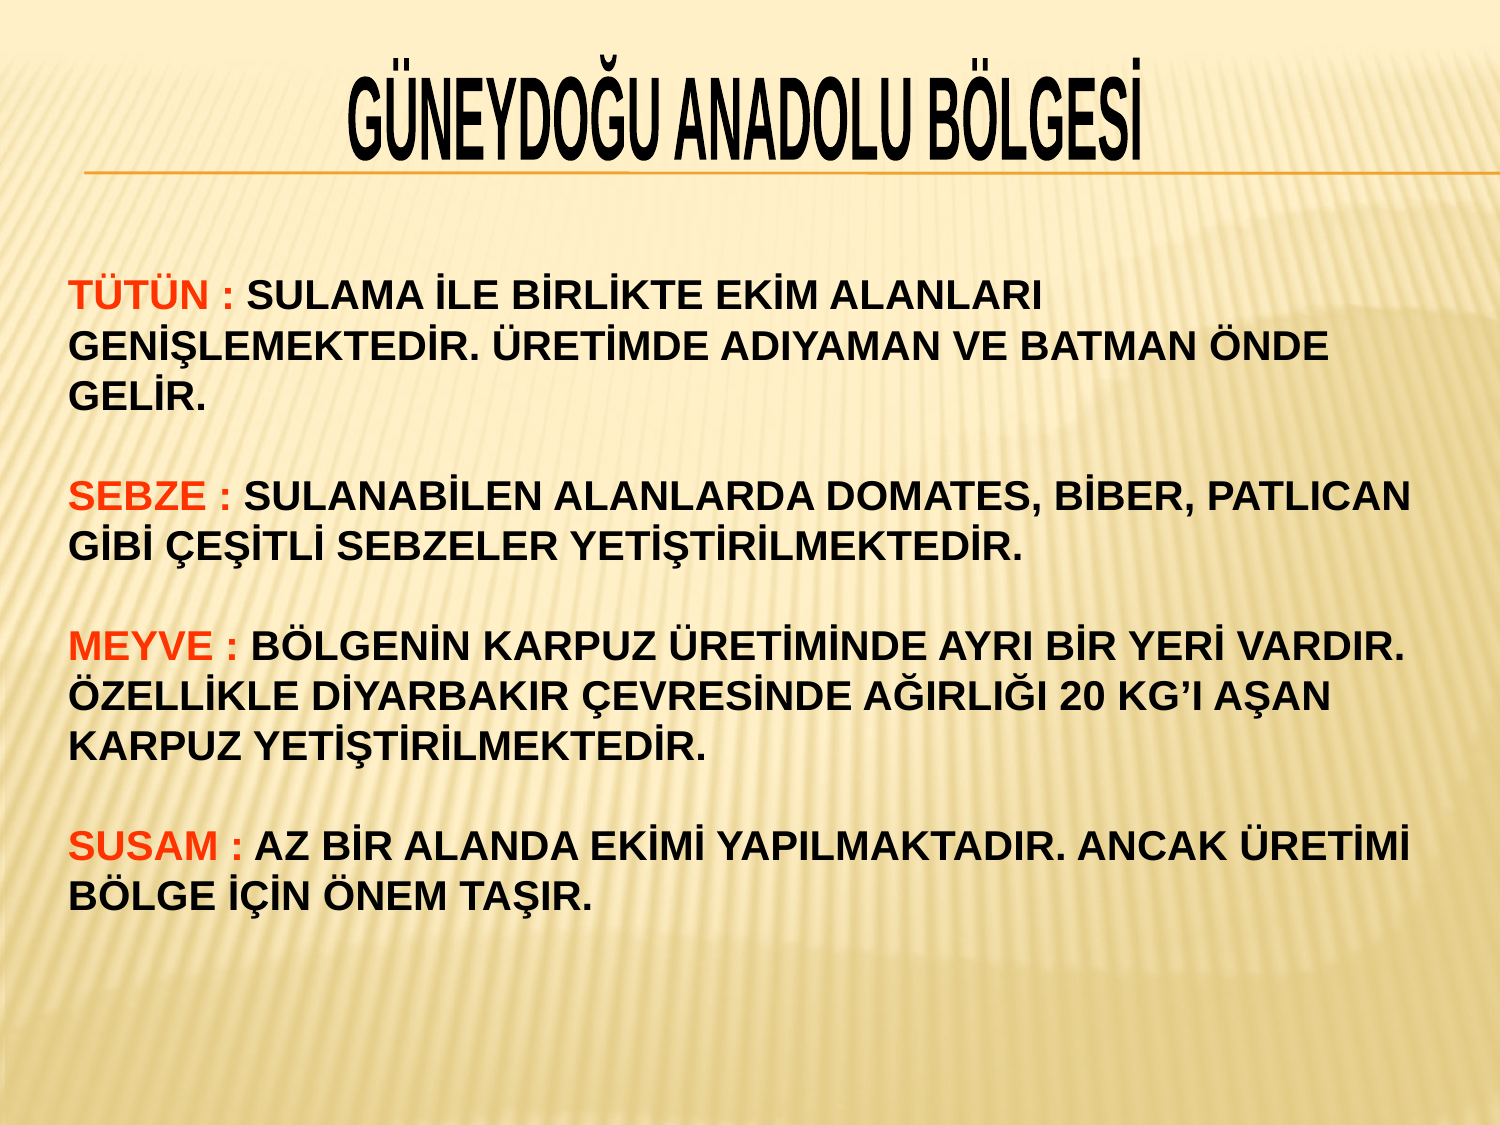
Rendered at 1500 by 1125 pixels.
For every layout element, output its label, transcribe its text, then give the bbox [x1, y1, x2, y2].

text_box [100, 148, 1388, 260]
text_box TÜTÜN : SULAMA İLE BİRLİKTE EKİM ALANLARI GENİŞLEMEKTEDİR. ÜRETİMDE ADIYAMAN VE BATMAN ÖNDE GELİR. SEBZE : SULANABİLEN ALANLARDA DOMATES, BİBER, PATLICAN GİBİ ÇEŞİTLİ SEBZELER YETİŞTİRİLMEKTEDİR. MEYVE : BÖLGENİN KARPUZ ÜRETİMİNDE AYRI BİR YERİ VARDIR. ÖZELLİKLE DİYARBAKIR ÇEVRESİNDE AĞIRLIĞI 20 KG’I AŞAN KARPUZ YETİŞTİRİLMEKTEDİR. SUSAM : AZ BİR ALANDA EKİMİ YAPILMAKTADIR. ANCAK ÜRETİMİ BÖLGE İÇİN ÖNEM TAŞIR. [53, 260, 1459, 976]
